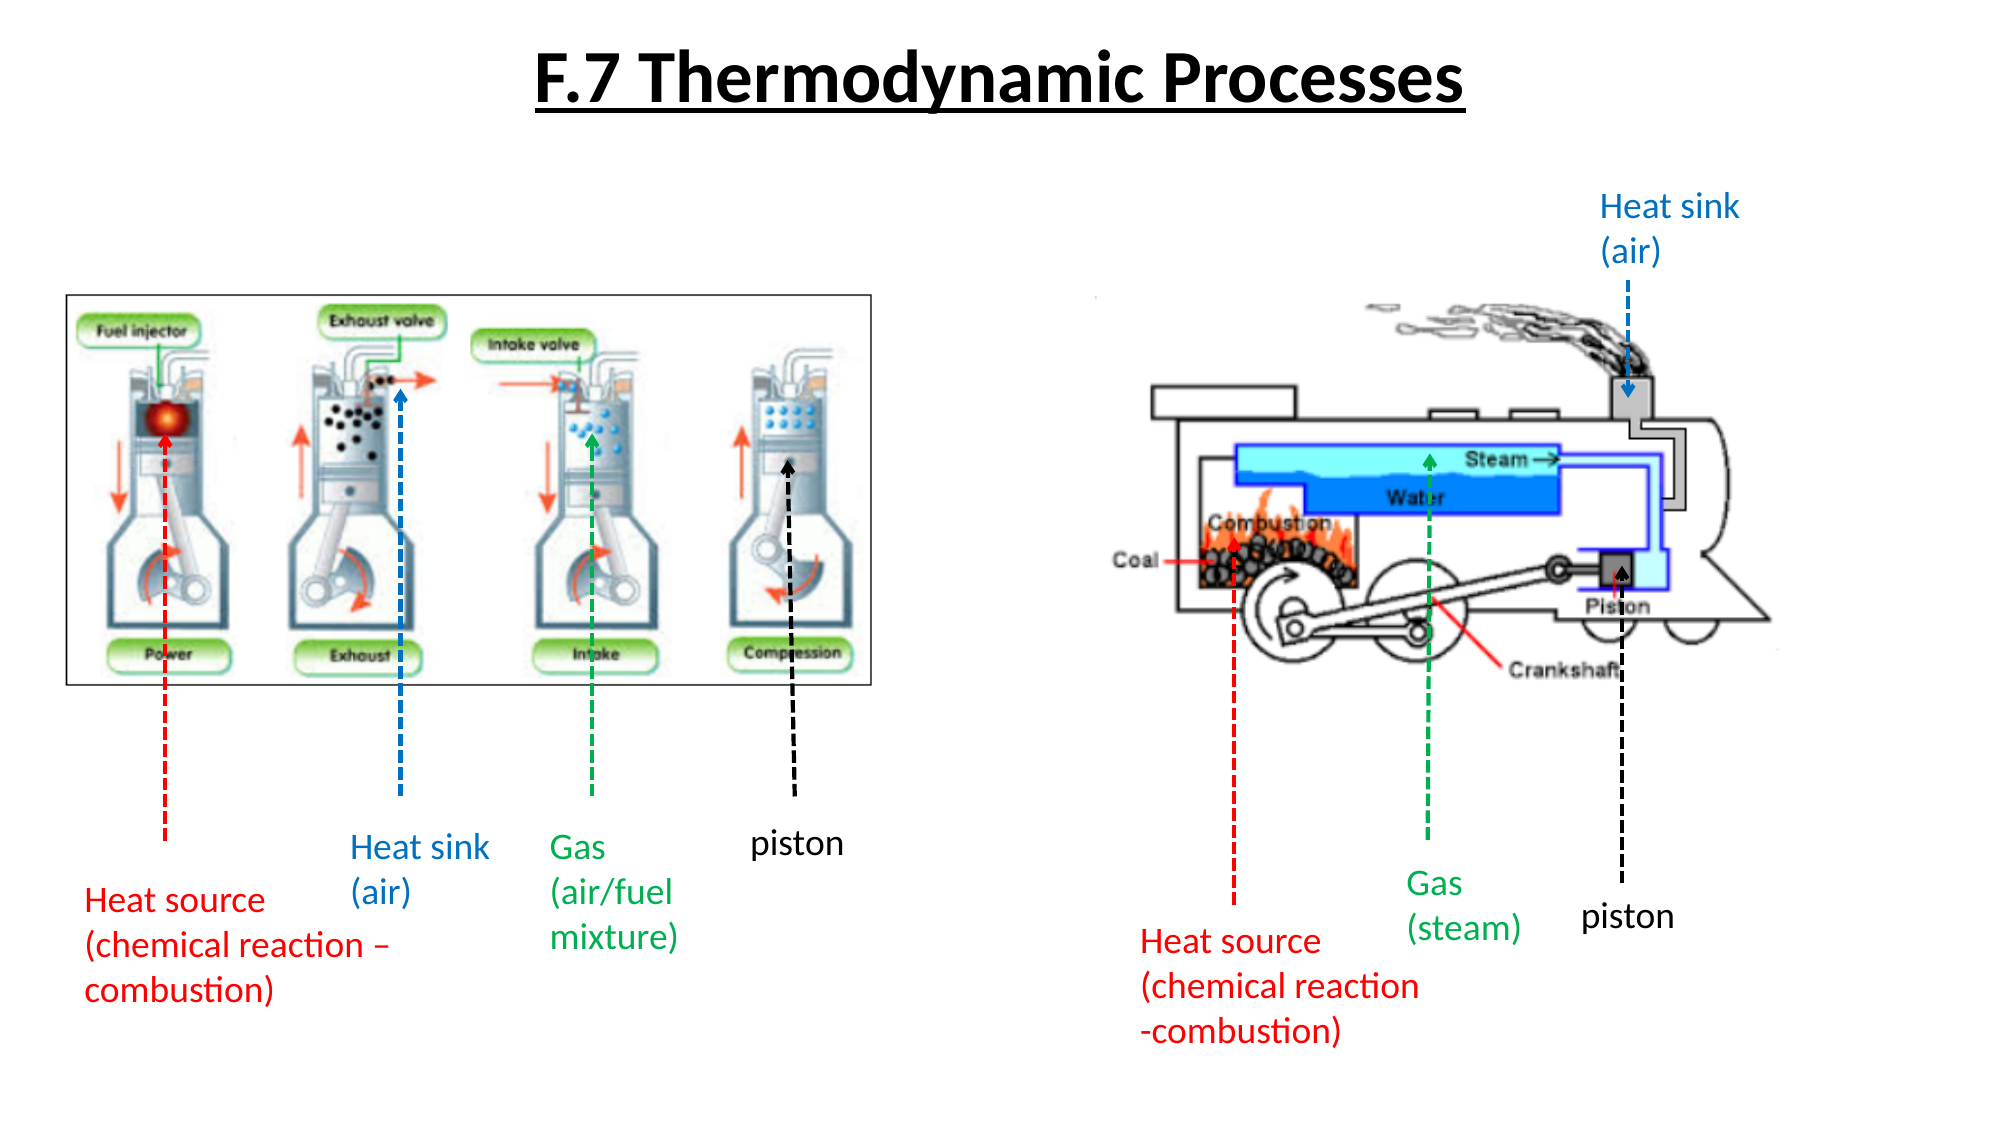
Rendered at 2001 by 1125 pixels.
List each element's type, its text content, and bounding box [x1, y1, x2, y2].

text_box Gas (steam) [1391, 850, 1538, 956]
text_box Gas (air/fuel mixture) [534, 814, 697, 965]
text_box piston [735, 810, 860, 870]
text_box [787, 460, 795, 797]
text_box F.7 Thermodynamic Processes [520, 30, 1655, 129]
text_box Heat source (chemical reaction -combustion) [1125, 908, 1436, 1059]
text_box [1095, 256, 1780, 713]
text_box piston [1566, 883, 1691, 944]
text_box Heat sink (air) [1585, 173, 1756, 256]
text_box Heat source (chemical reaction – combustion) [69, 867, 408, 1018]
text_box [60, 281, 881, 701]
text_box Heat sink (air) [335, 814, 506, 920]
